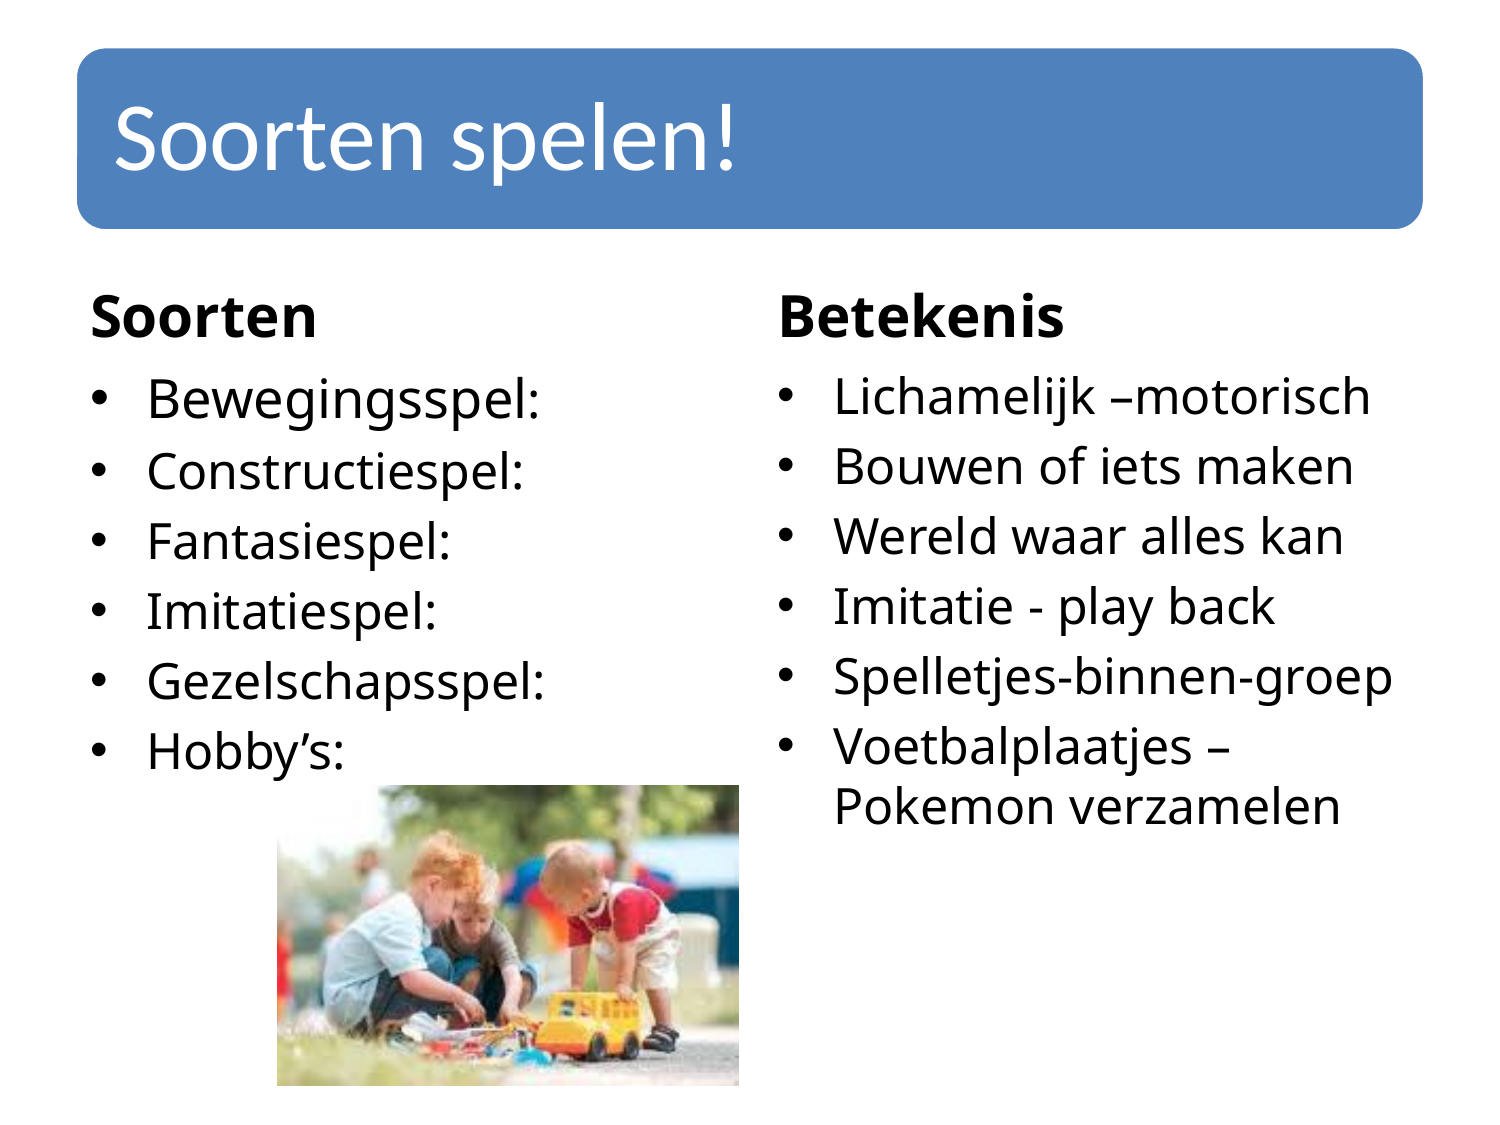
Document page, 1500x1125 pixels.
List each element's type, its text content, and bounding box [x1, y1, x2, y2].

list Betekenis [761, 251, 1425, 356]
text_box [74, 44, 1426, 233]
list Lichamelijk –motorisch Bouwen of iets maken Wereld waar alles kan Imitatie - play back Spelletjes-binnen-groep Voetbalplaatjes – Pokemon verzamelen [761, 356, 1483, 858]
list Bewegingsspel: Constructiespel: Fantasiespel: Imitatiespel: Gezelschapsspel: Hobby’s: [75, 356, 738, 811]
list Soorten [75, 251, 738, 356]
picture [277, 785, 739, 1087]
